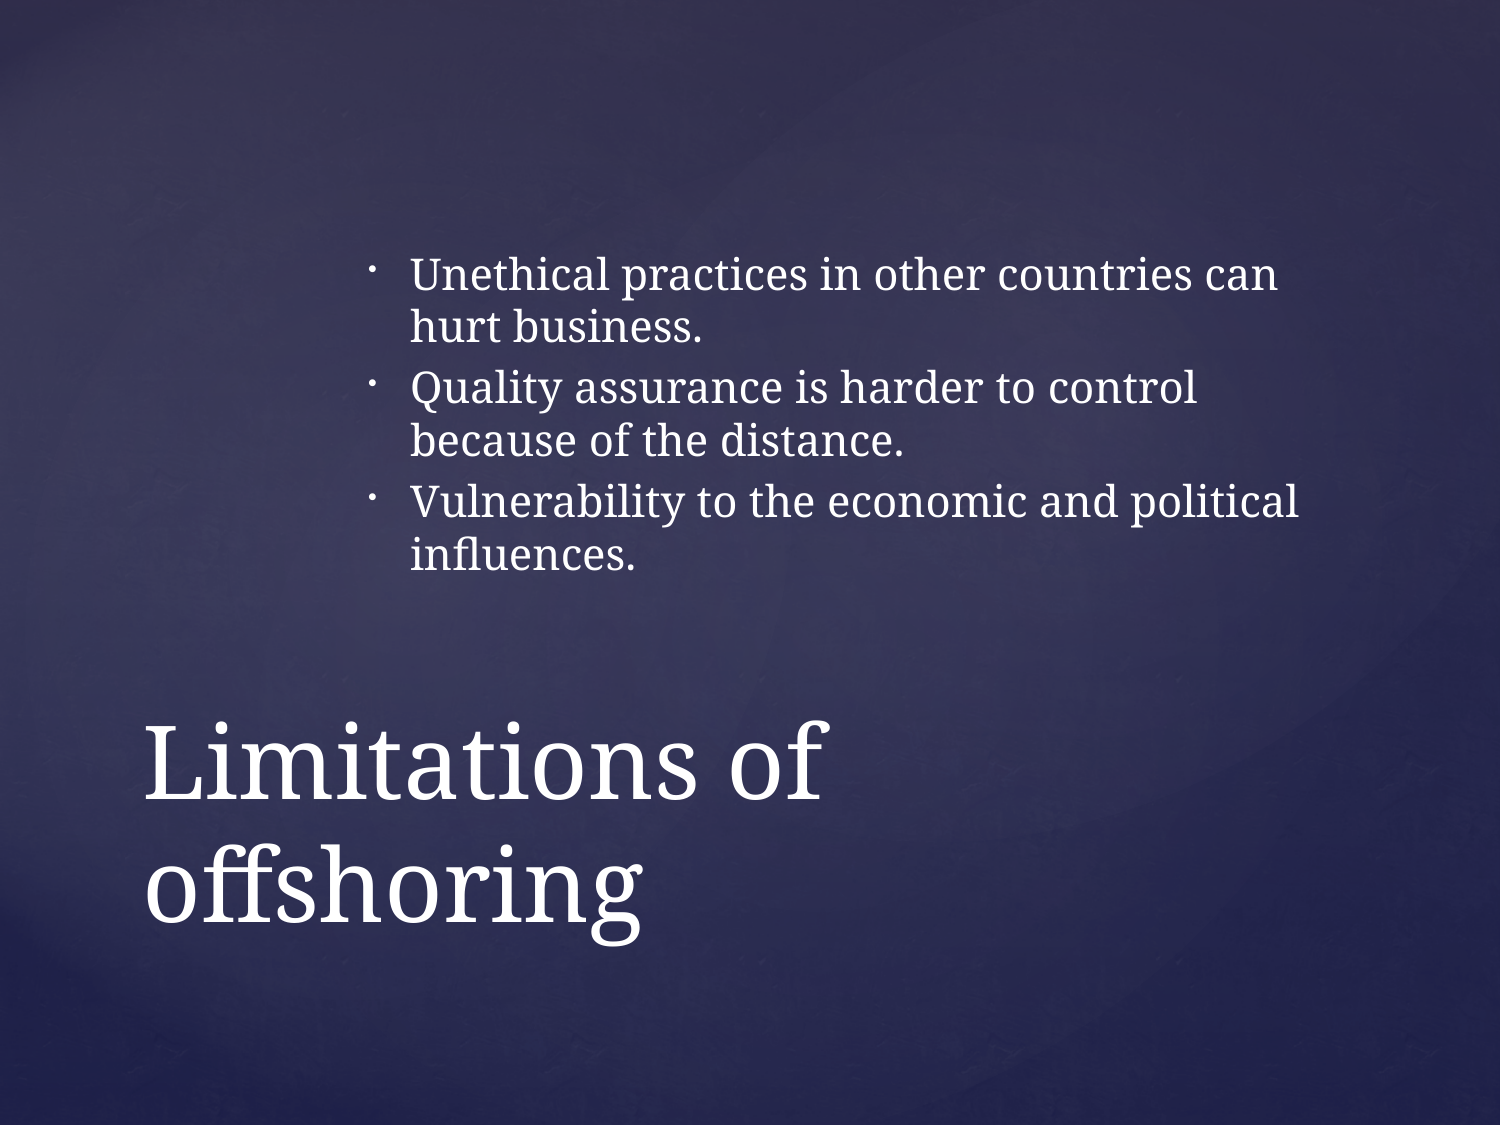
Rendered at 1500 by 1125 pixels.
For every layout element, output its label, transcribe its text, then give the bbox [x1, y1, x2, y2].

list Unethical practices in other countries can hurt business. Quality assurance is harder to control because of the distance. Vulnerability to the economic and political influences. [350, 112, 1350, 713]
title Limitations of offshoring [127, 800, 1365, 950]
